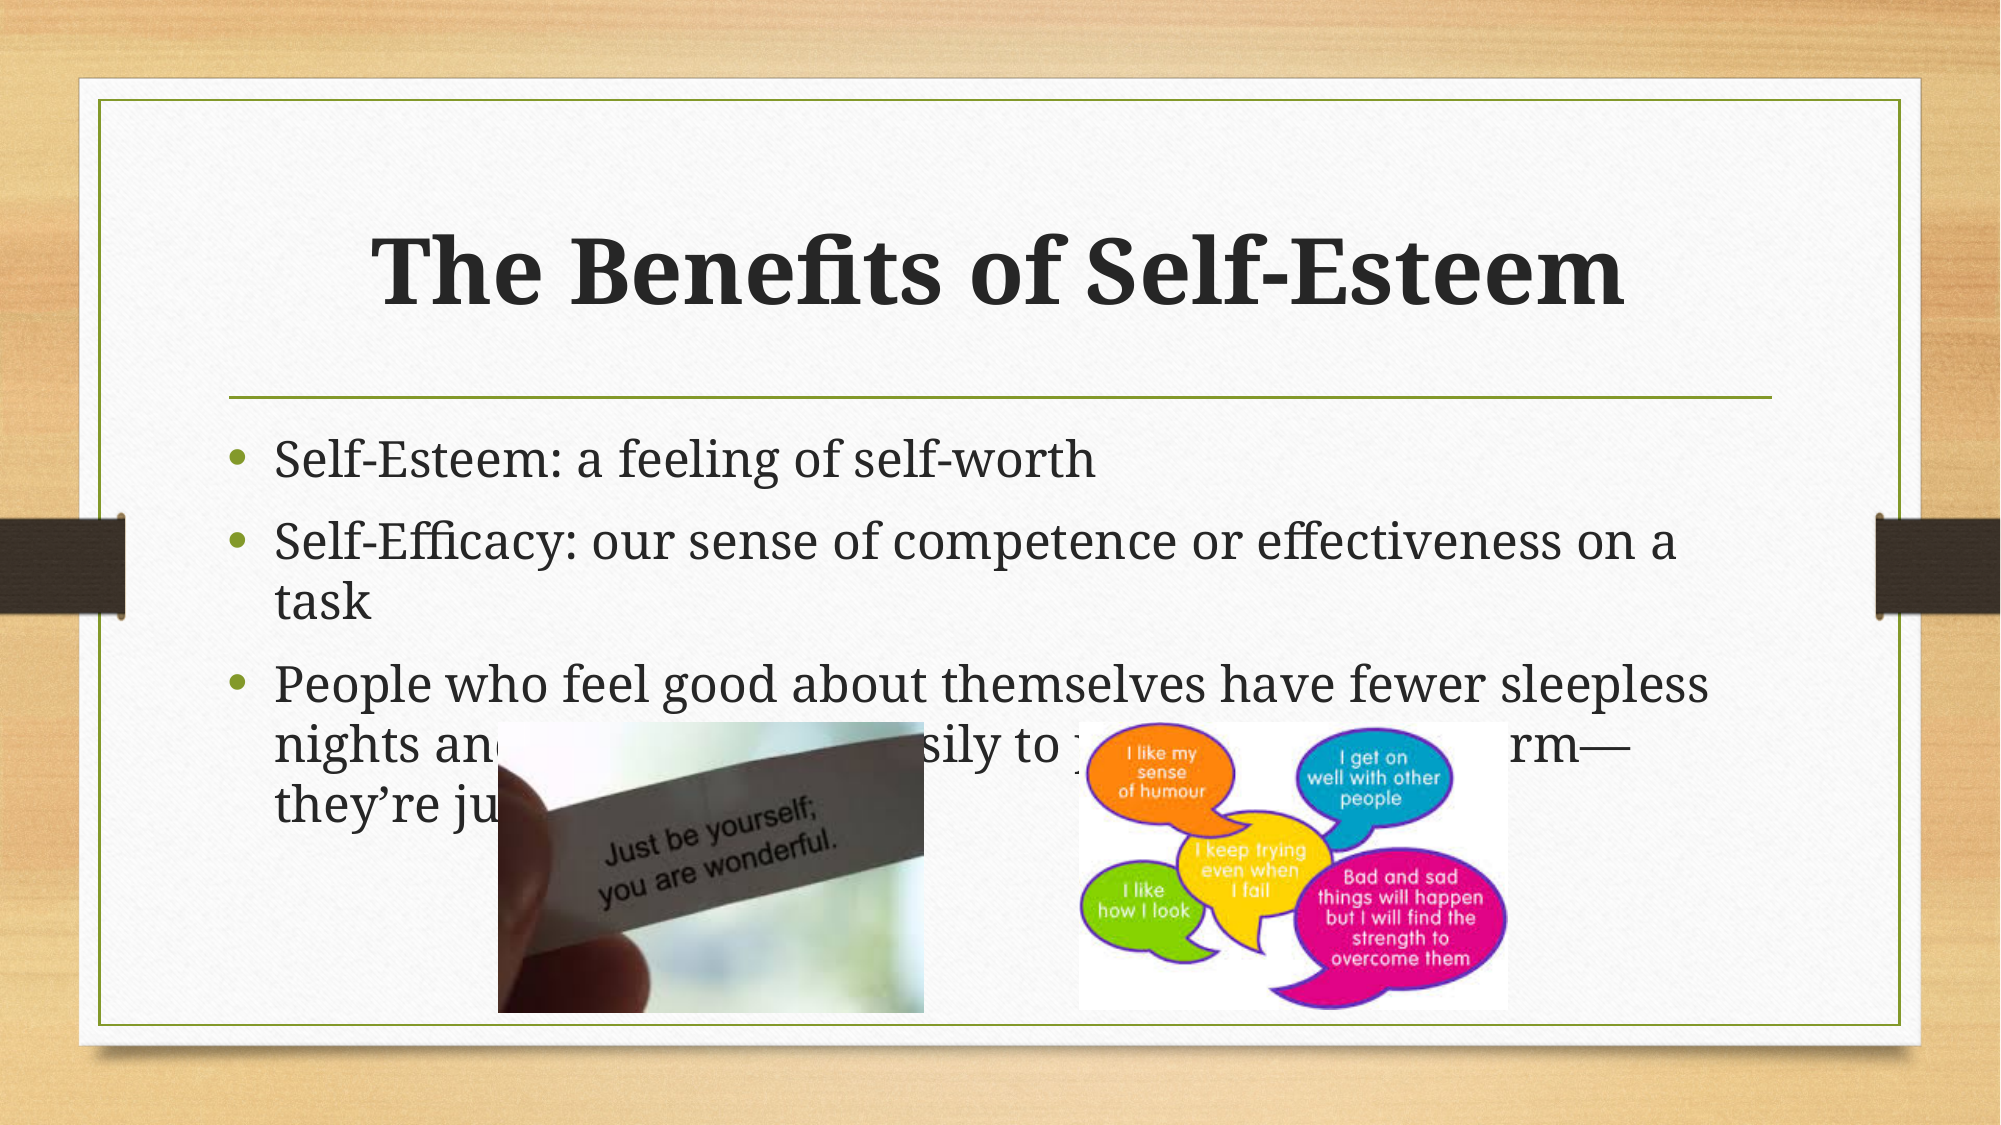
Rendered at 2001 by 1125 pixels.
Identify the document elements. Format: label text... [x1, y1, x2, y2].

list Self-Esteem: a feeling of self-worth Self-Efficacy: our sense of competence or effectiveness on a task People who feel good about themselves have fewer sleepless nights and succumb less easily to pressures to conform—they’re just happier people [212, 419, 1788, 964]
picture [0, 0, 2001, 1125]
title The Benefits of Self-Esteem [212, 161, 1788, 375]
